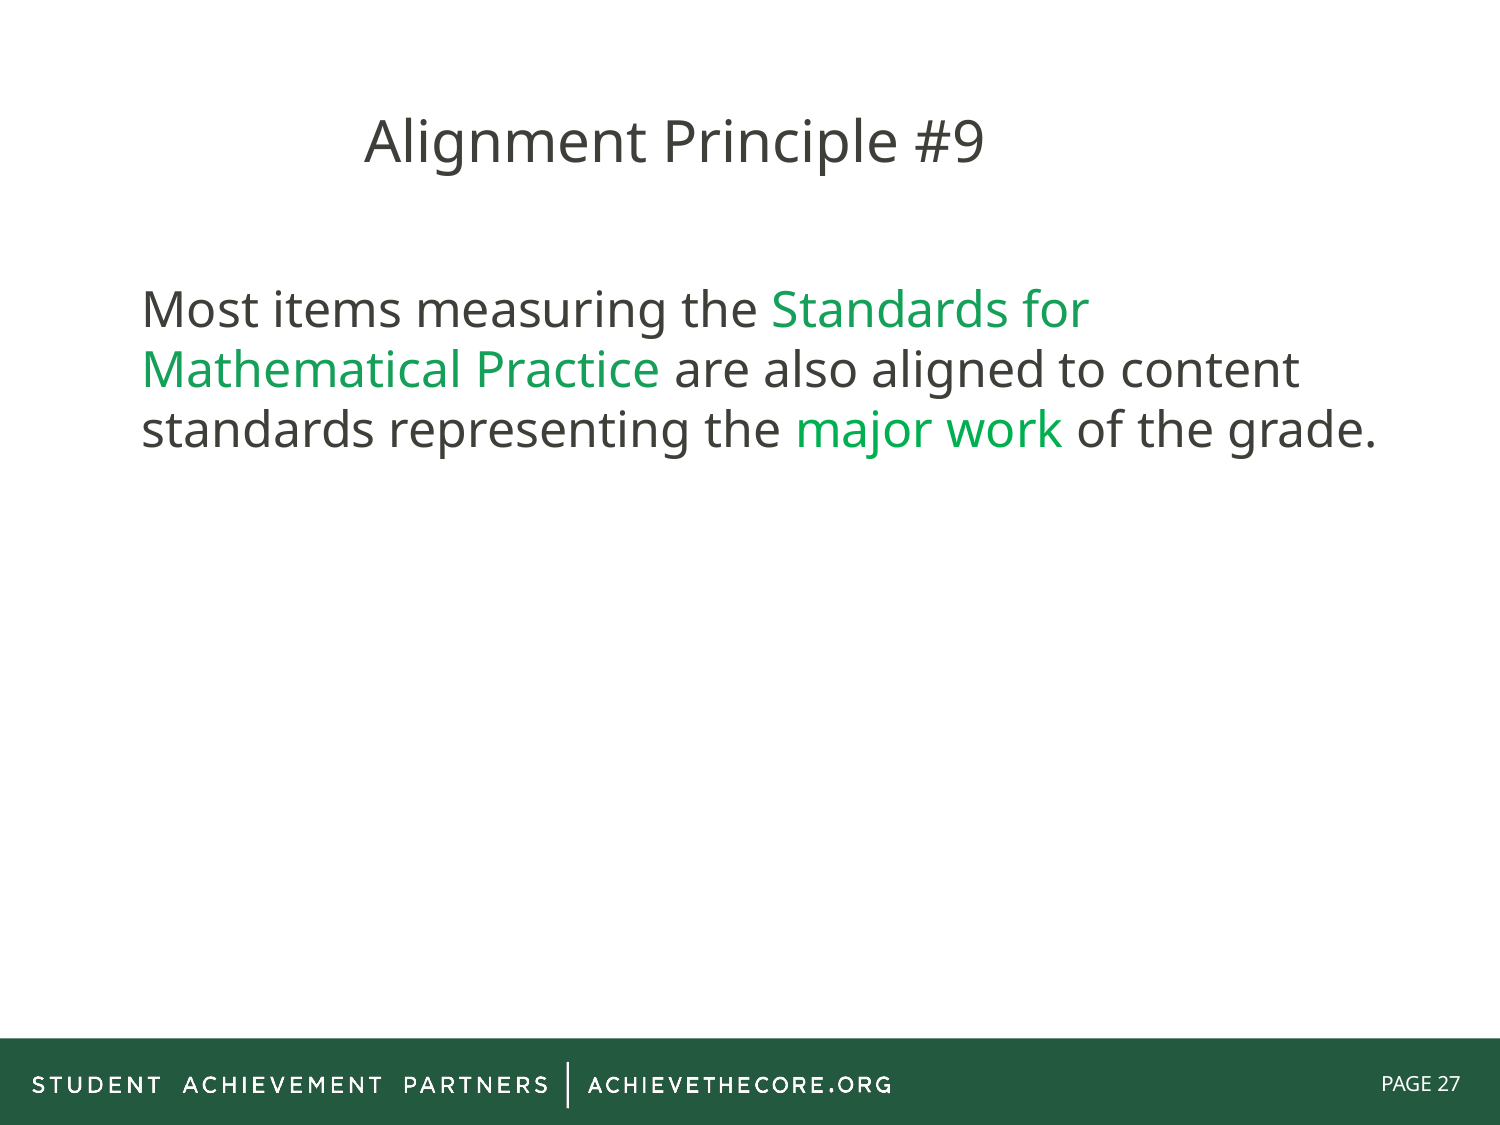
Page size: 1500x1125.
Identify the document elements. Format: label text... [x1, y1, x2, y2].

title Alignment Principle #9 [0, 45, 1350, 233]
picture [12, 1055, 911, 1112]
list Most items measuring the Standards for Mathematical Practice are also aligned to content standards representing the major work of the grade. [70, 262, 1421, 1005]
